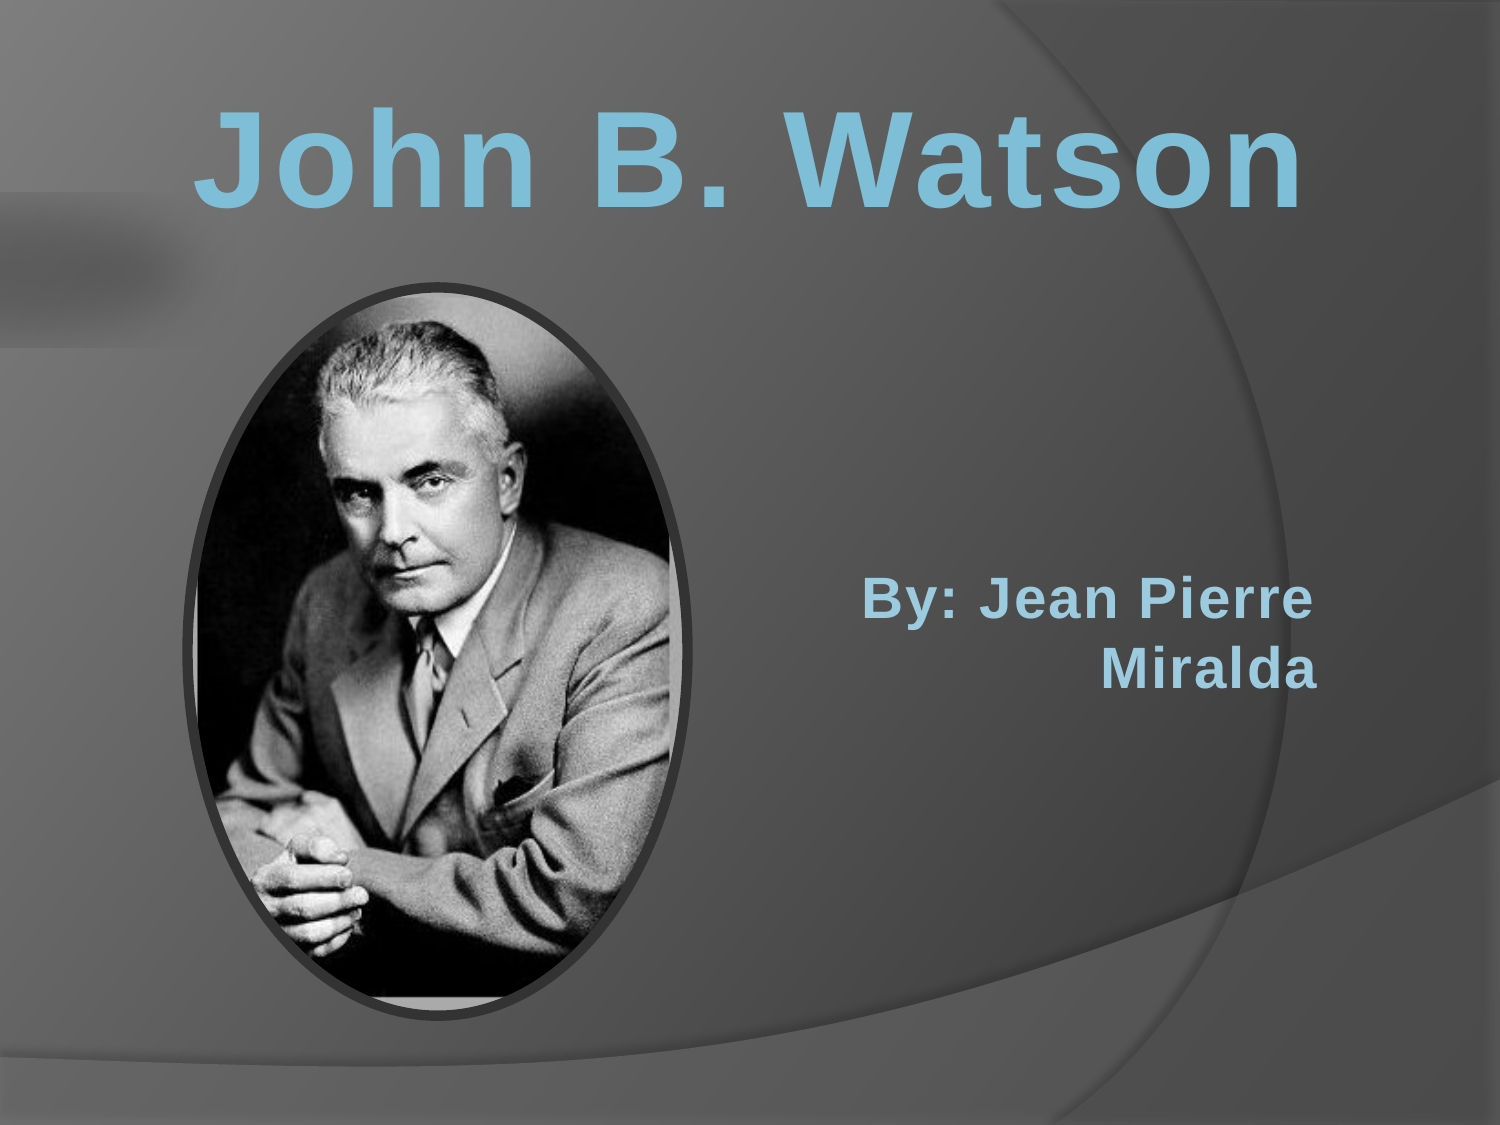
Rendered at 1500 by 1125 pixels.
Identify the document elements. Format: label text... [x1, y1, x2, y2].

subtitle By: Jean Pierre Miralda [812, 487, 1326, 701]
text_box John B. Watson [112, 62, 1388, 243]
picture [187, 287, 688, 1016]
